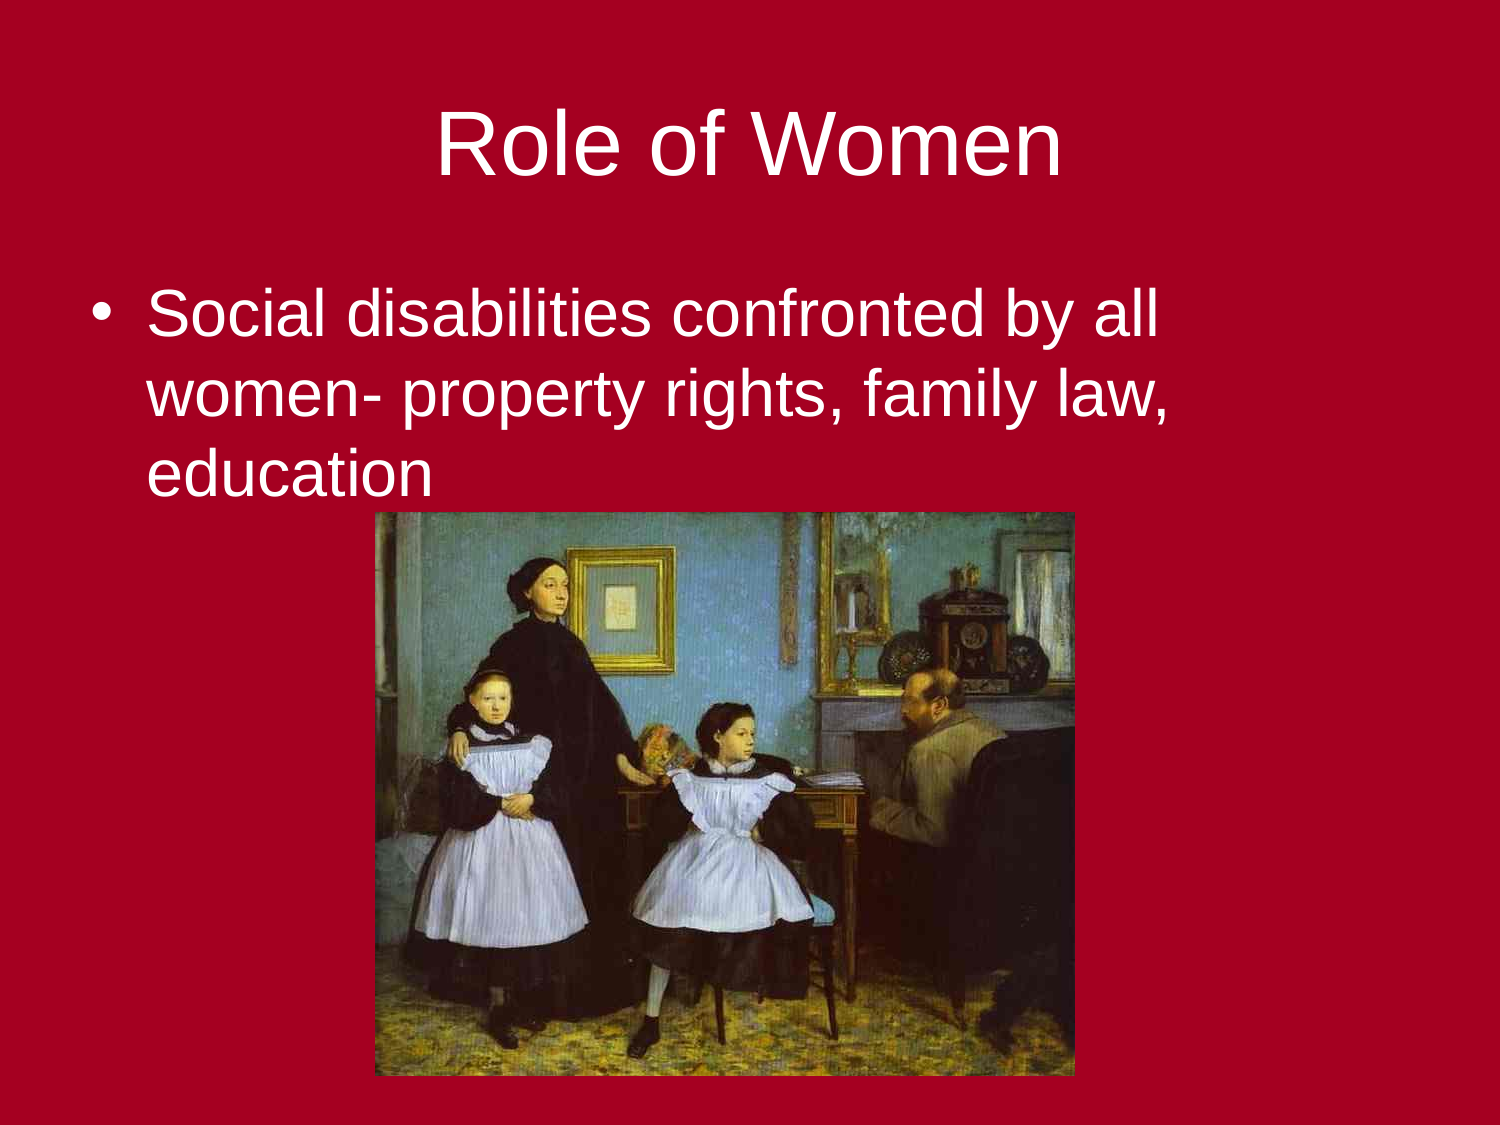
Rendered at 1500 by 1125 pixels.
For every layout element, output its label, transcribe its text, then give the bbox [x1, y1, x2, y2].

picture [374, 512, 1076, 1077]
title Role of Women [75, 45, 1425, 233]
list Social disabilities confronted by all women- property rights, family law, education [75, 262, 1425, 1005]
